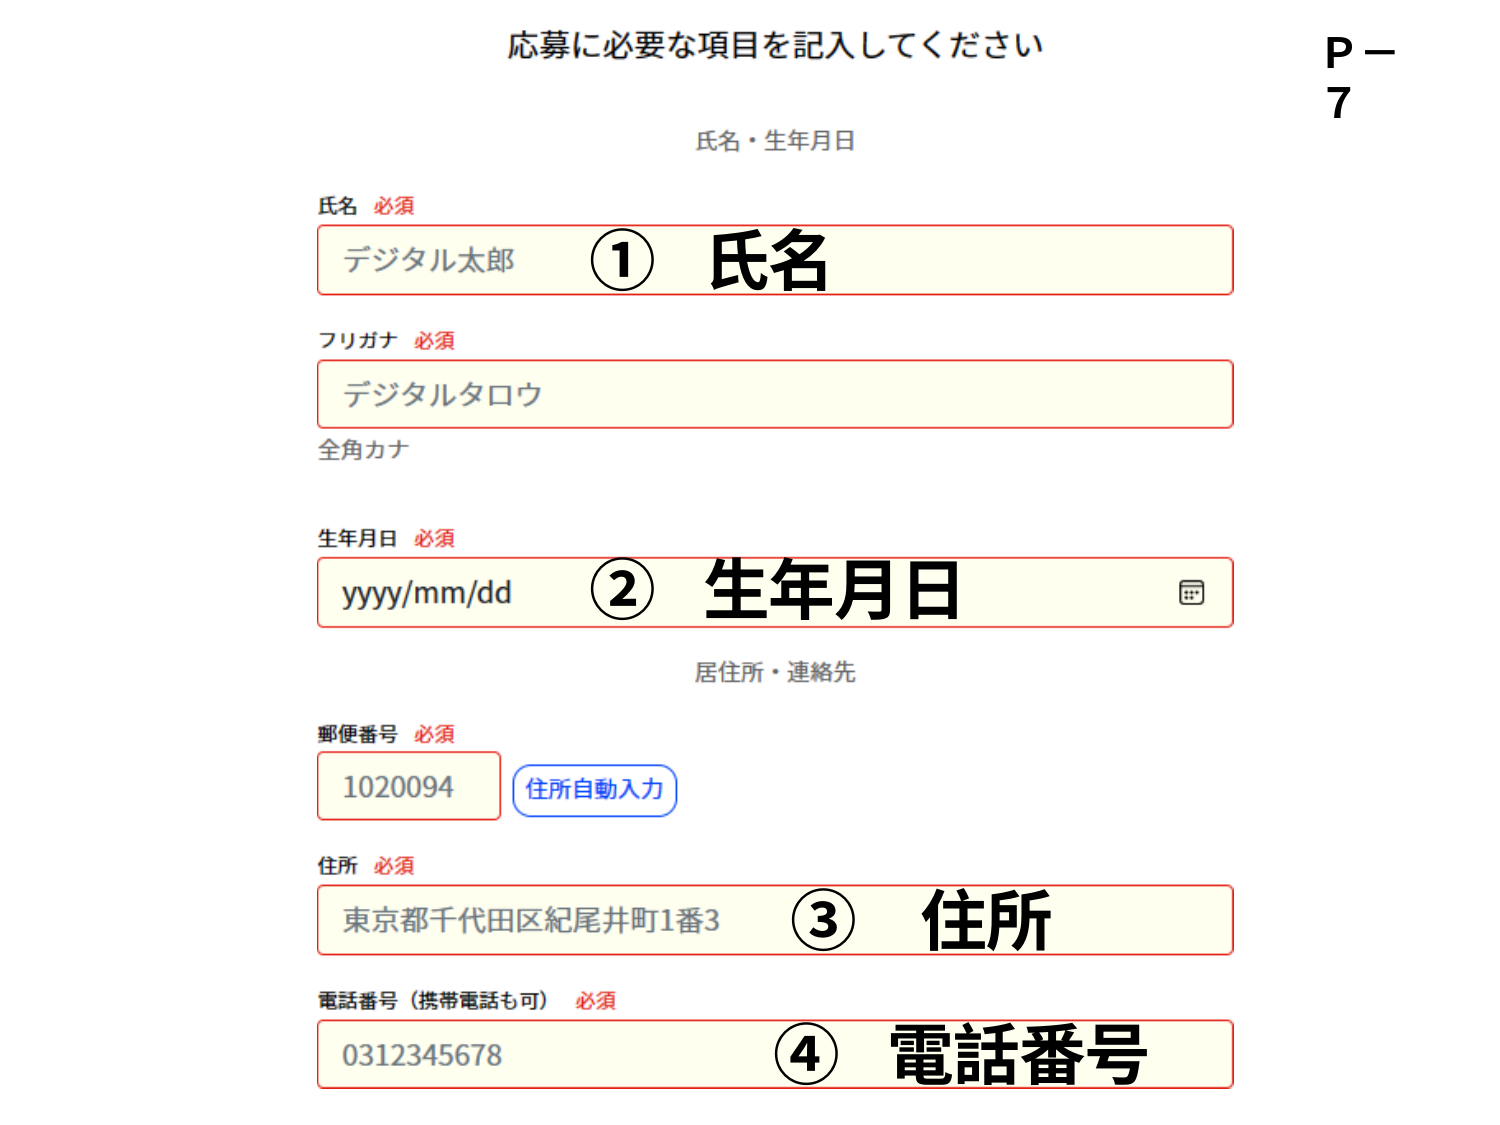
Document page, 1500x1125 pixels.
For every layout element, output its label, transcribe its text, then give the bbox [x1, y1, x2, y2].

text_box Ｐ－ ７ [1316, 24, 1449, 127]
picture [317, 29, 1234, 1089]
